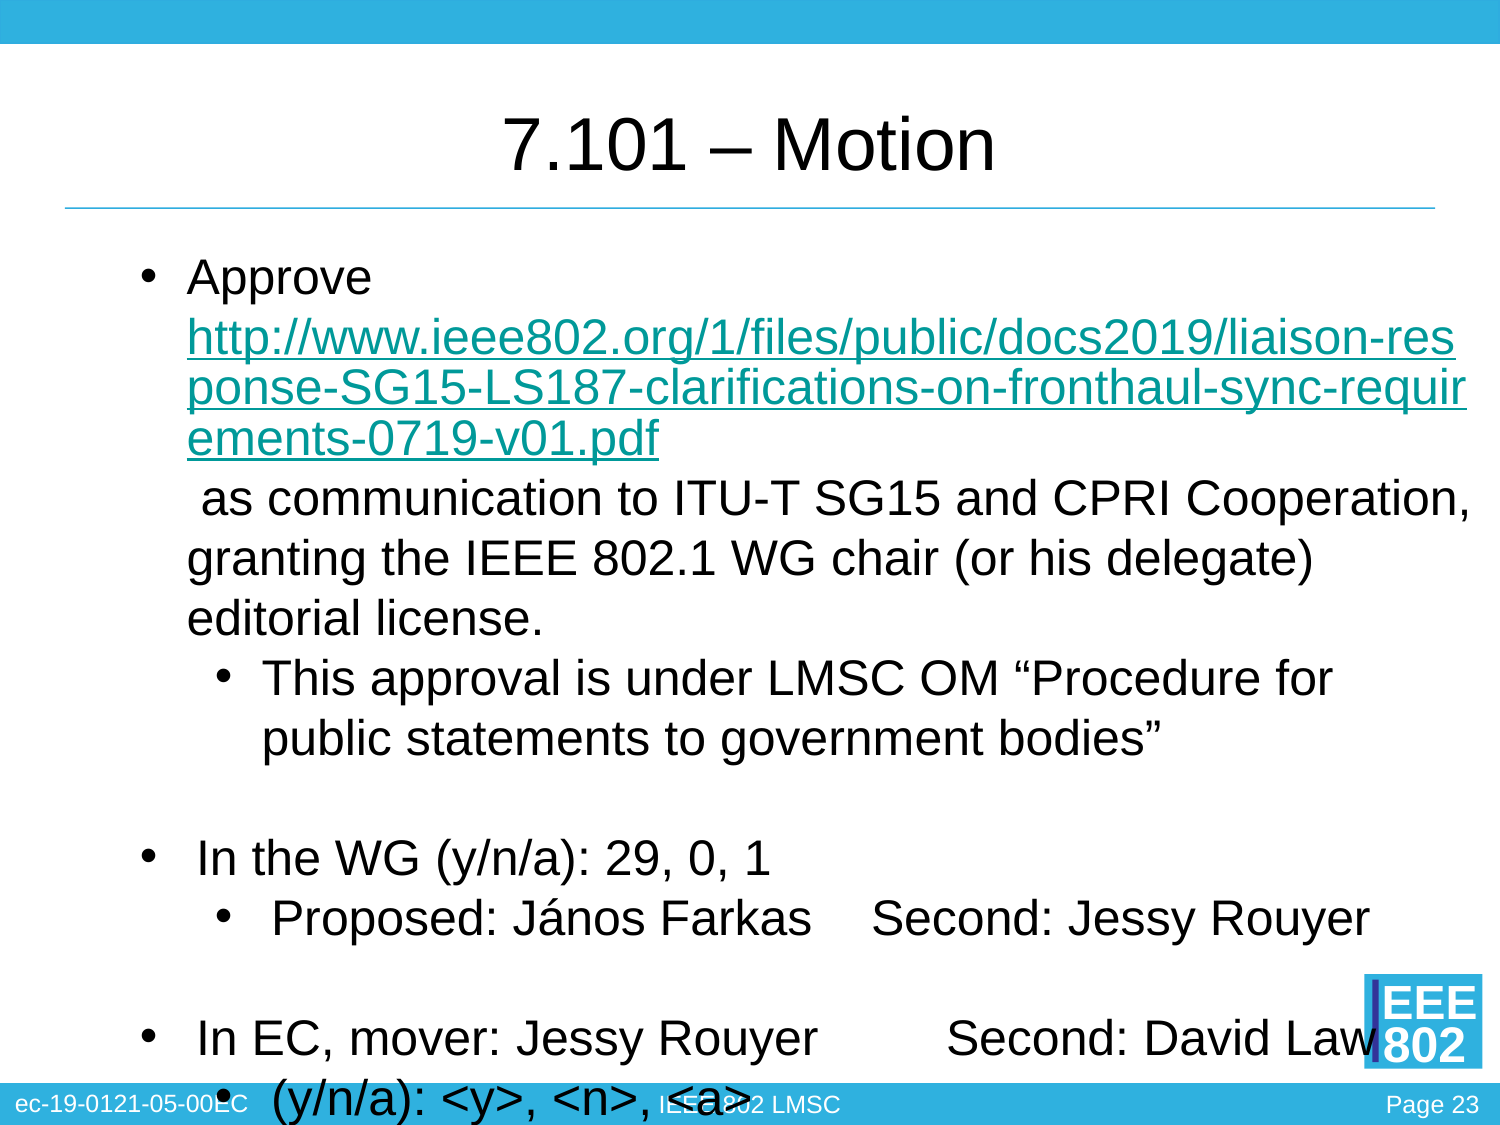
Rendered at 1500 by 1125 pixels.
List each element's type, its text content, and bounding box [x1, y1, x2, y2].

text_box Approve http://www.ieee802.org/1/files/public/docs2019/liaison-response-SG15-LS187-clarifications-on-fronthaul-sync-requirements-0719-v01.pdf as communication to ITU-T SG15 and CPRI Cooperation, granting the IEEE 802.1 WG chair (or his delegate) editorial license. This approval is under LMSC OM “Procedure for public statements to government bodies” In the WG (y/n/a): 29, 0, 1 Proposed: János Farkas Second: Jessy Rouyer In EC, mover: Jessy Rouyer Second: David Law (y/n/a): <y>, <n>, <a> [124, 237, 1488, 1033]
title 7.101 – Motion [75, 75, 1425, 205]
